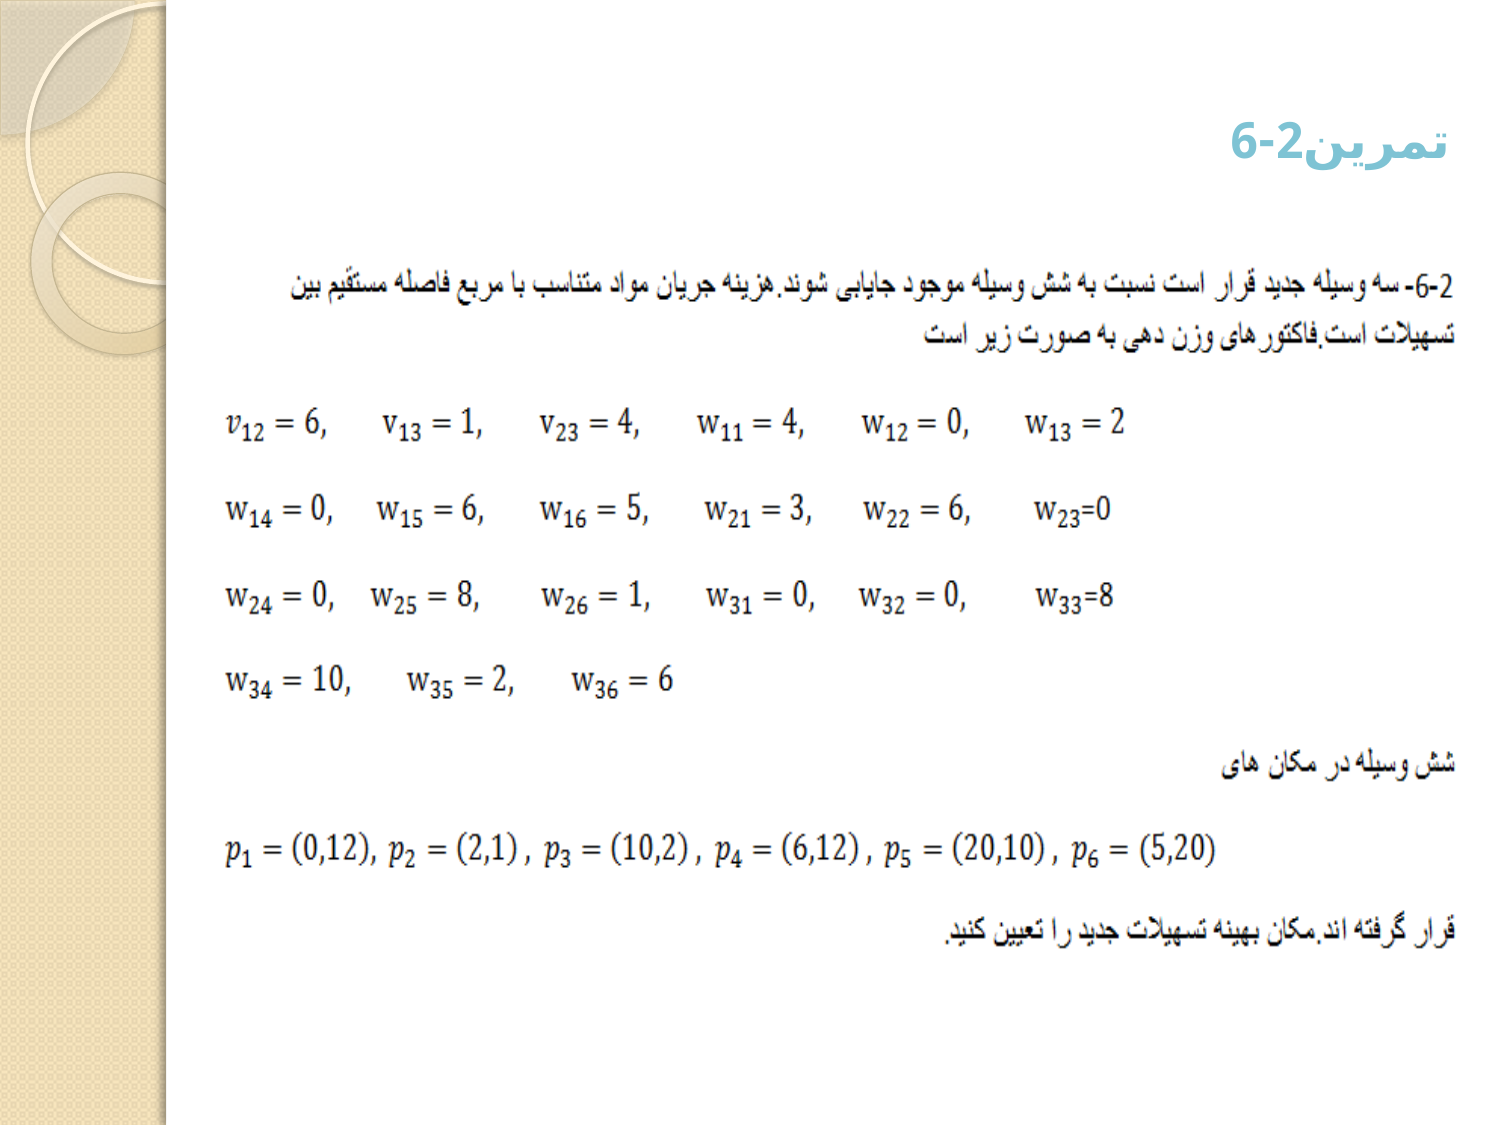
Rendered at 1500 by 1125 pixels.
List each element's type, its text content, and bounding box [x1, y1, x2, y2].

title تمرین2-6 [235, 45, 1466, 233]
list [194, 243, 1471, 977]
